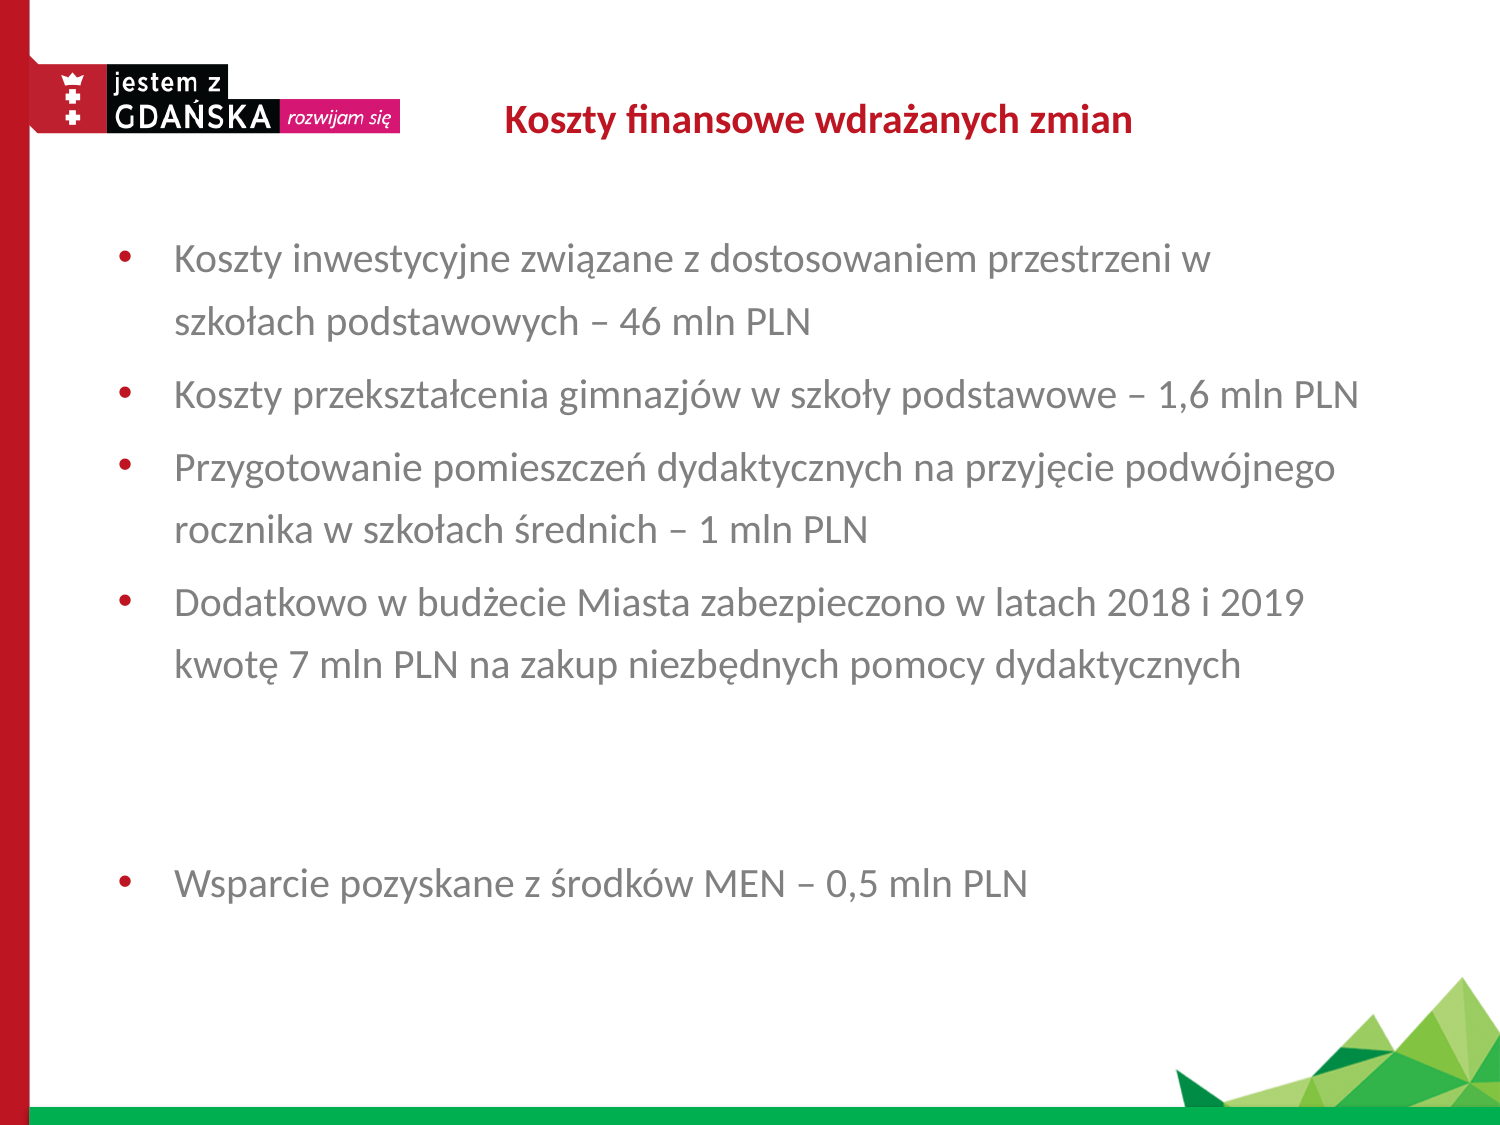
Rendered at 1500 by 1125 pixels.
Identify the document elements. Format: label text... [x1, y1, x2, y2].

picture [0, 968, 1500, 1125]
title Koszty finansowe wdrażanych zmian [489, 66, 1377, 167]
picture [29, 55, 400, 134]
list Koszty inwestycyjne związane z dostosowaniem przestrzeni w szkołach podstawowych – 46 mln PLN Koszty przekształcenia gimnazjów w szkoły podstawowe – 1,6 mln PLN Przygotowanie pomieszczeń dydaktycznych na przyjęcie podwójnego rocznika w szkołach średnich – 1 mln PLN Dodatkowo w budżecie Miasta zabezpieczono w latach 2018 i 2019 kwotę 7 mln PLN na zakup niezbędnych pomocy dydaktycznych Wsparcie pozyskane z środków MEN – 0,5 mln PLN [102, 211, 1377, 974]
